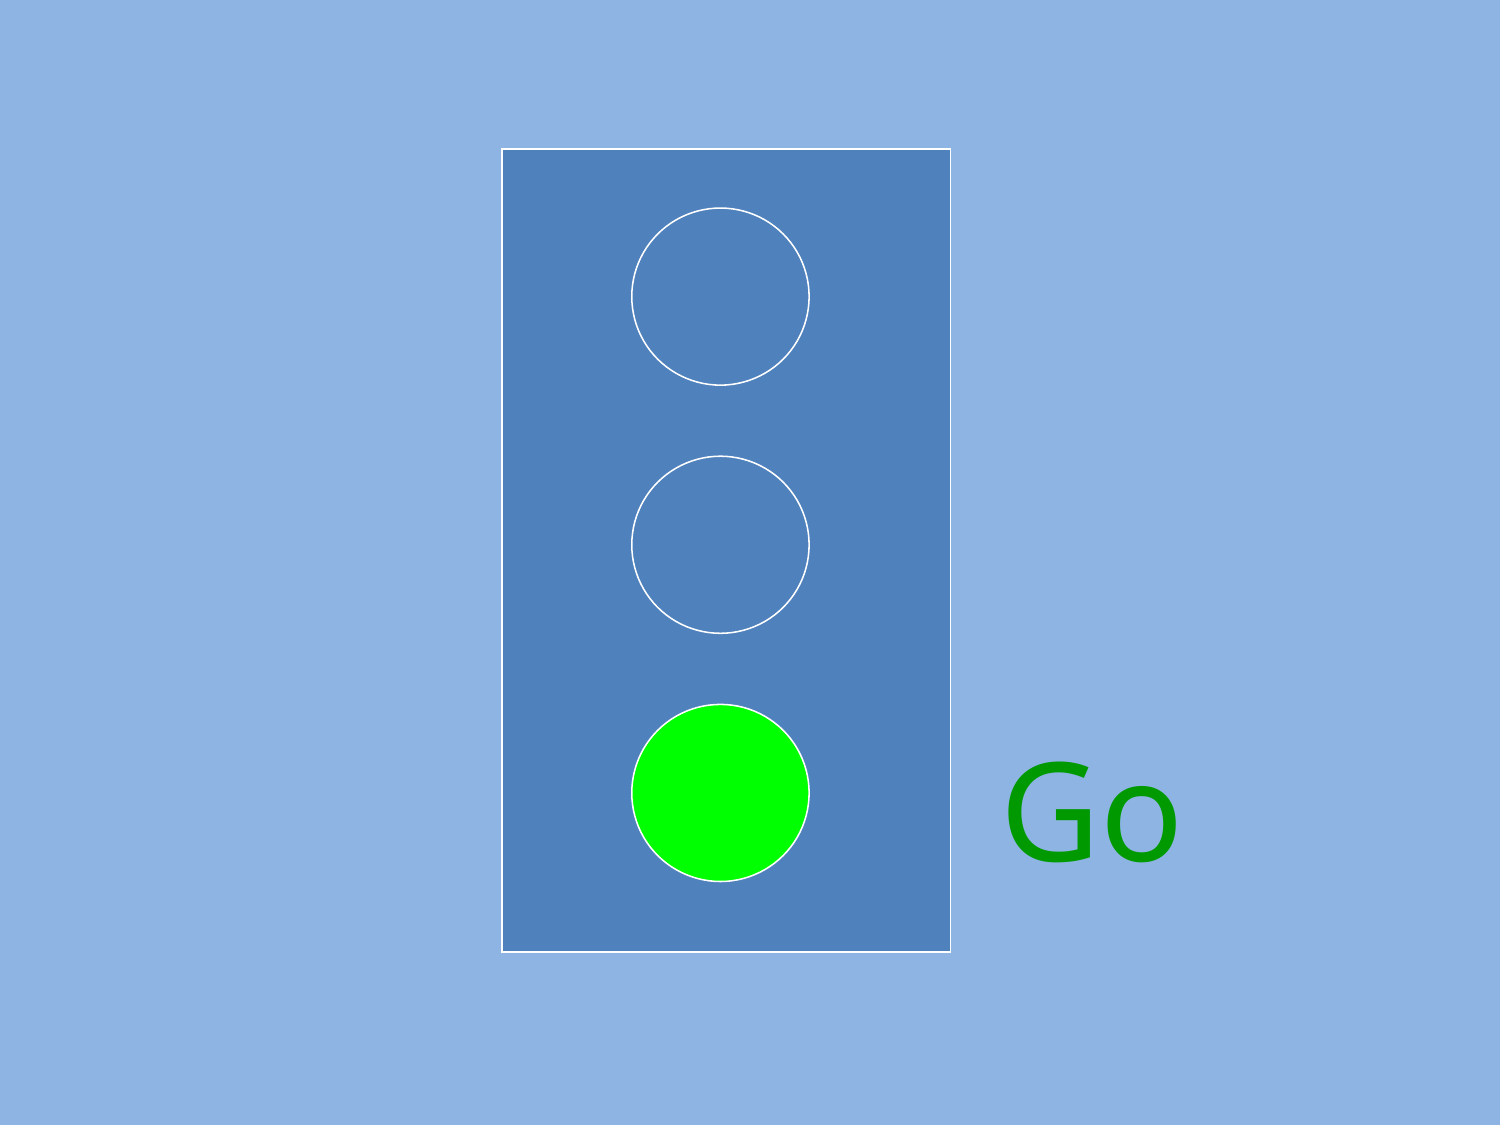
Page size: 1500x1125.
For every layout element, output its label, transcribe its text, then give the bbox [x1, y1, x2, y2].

text_box [631, 208, 810, 386]
text_box [501, 148, 951, 953]
text_box [631, 704, 810, 882]
text_box Go [986, 716, 1435, 896]
text_box [631, 456, 810, 634]
